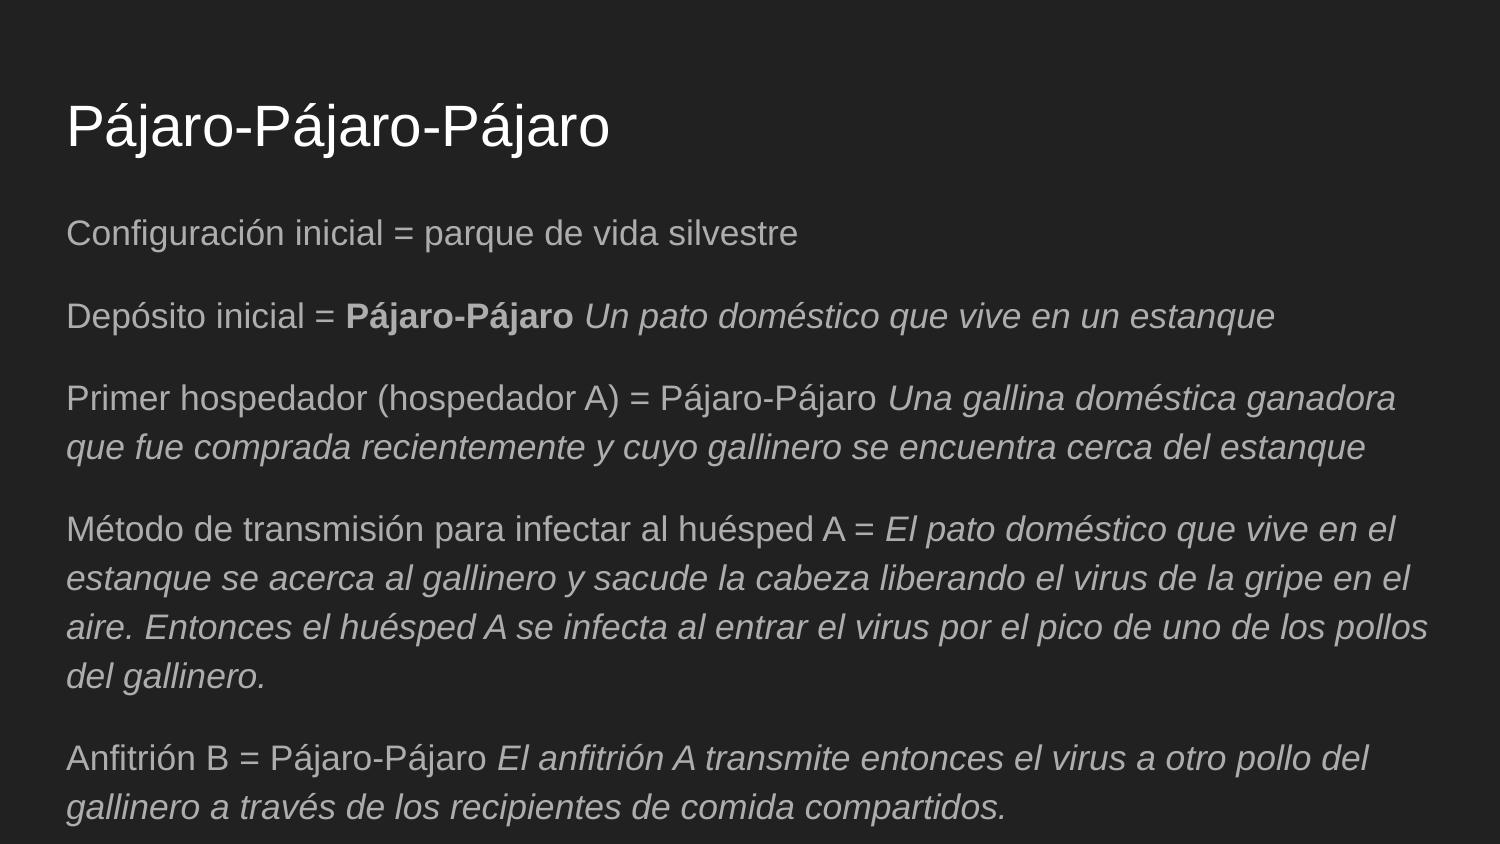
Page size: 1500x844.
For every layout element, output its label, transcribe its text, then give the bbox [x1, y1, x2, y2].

title Pájaro-Pájaro-Pájaro [51, 72, 1449, 167]
list Configuración inicial = parque de vida silvestre Depósito inicial = Pájaro-Pájaro Un pato doméstico que vive en un estanque Primer hospedador (hospedador A) = Pájaro-Pájaro Una gallina doméstica ganadora que fue comprada recientemente y cuyo gallinero se encuentra cerca del estanque Método de transmisión para infectar al huésped A = El pato doméstico que vive en el estanque se acerca al gallinero y sacude la cabeza liberando el virus de la gripe en el aire. Entonces el huésped A se infecta al entrar el virus por el pico de uno de los pollos del gallinero. Anfitrión B = Pájaro-Pájaro El anfitrión A transmite entonces el virus a otro pollo del gallinero a través de los recipientes de comida compartidos. [51, 189, 1449, 750]
